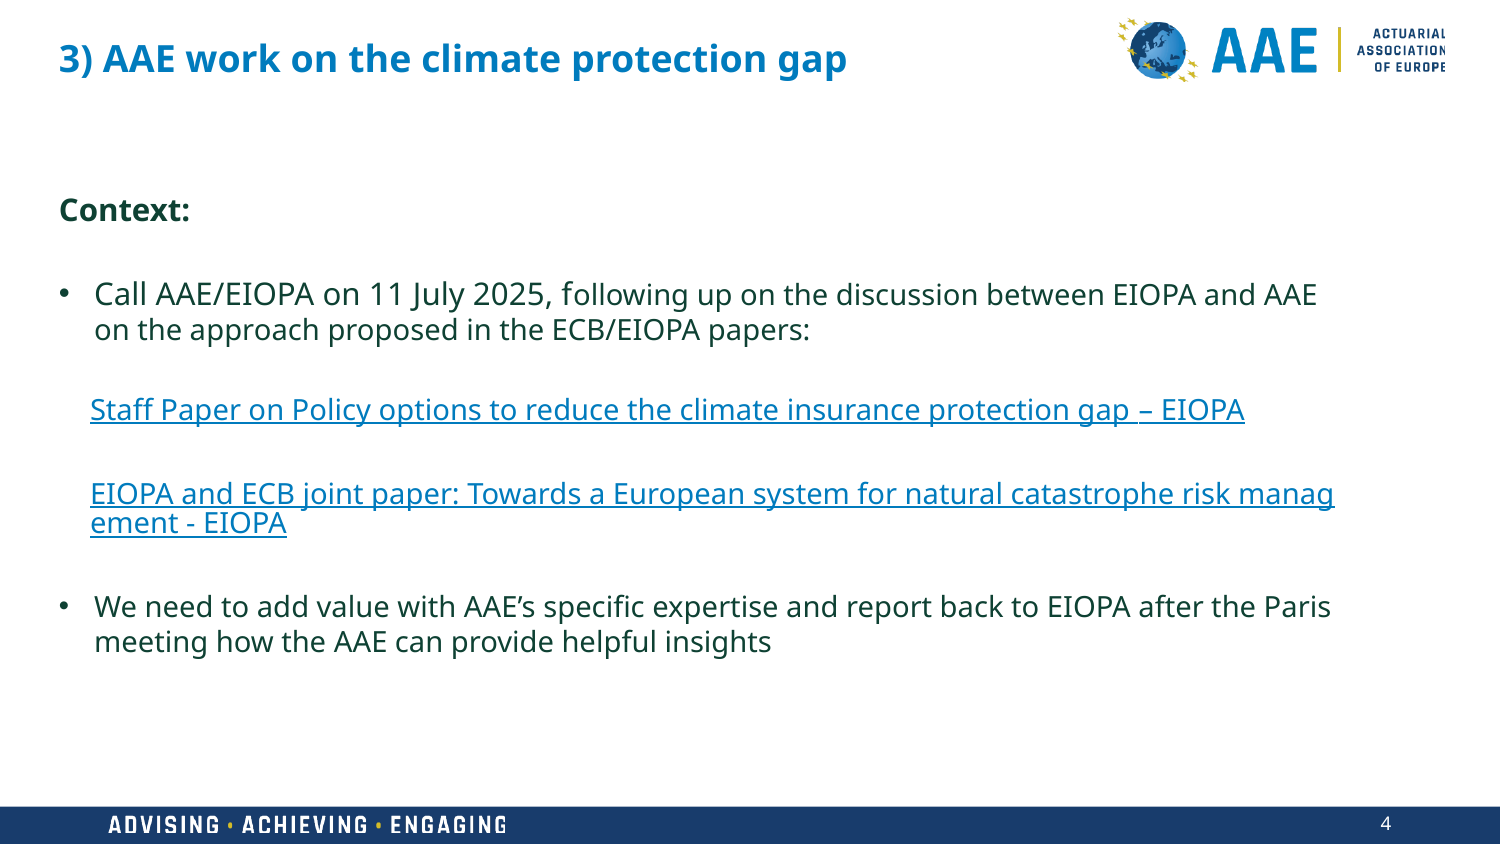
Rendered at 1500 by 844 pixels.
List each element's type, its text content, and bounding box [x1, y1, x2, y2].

list Context: Call AAE/EIOPA on 11 July 2025, following up on the discussion between EIOPA and AAE on the approach proposed in the ECB/EIOPA papers: Staff Paper on Policy options to reduce the climate insurance protection gap – EIOPA EIOPA and ECB joint paper: Towards a European system for natural catastrophe risk management - EIOPA We need to add value with AAE’s specific expertise and report back to EIOPA after the Paris meeting how the AAE can provide helpful insights [59, 189, 1344, 718]
title 3) AAE work on the climate protection gap [59, 17, 1344, 98]
slide_number 4 [1102, 809, 1392, 842]
